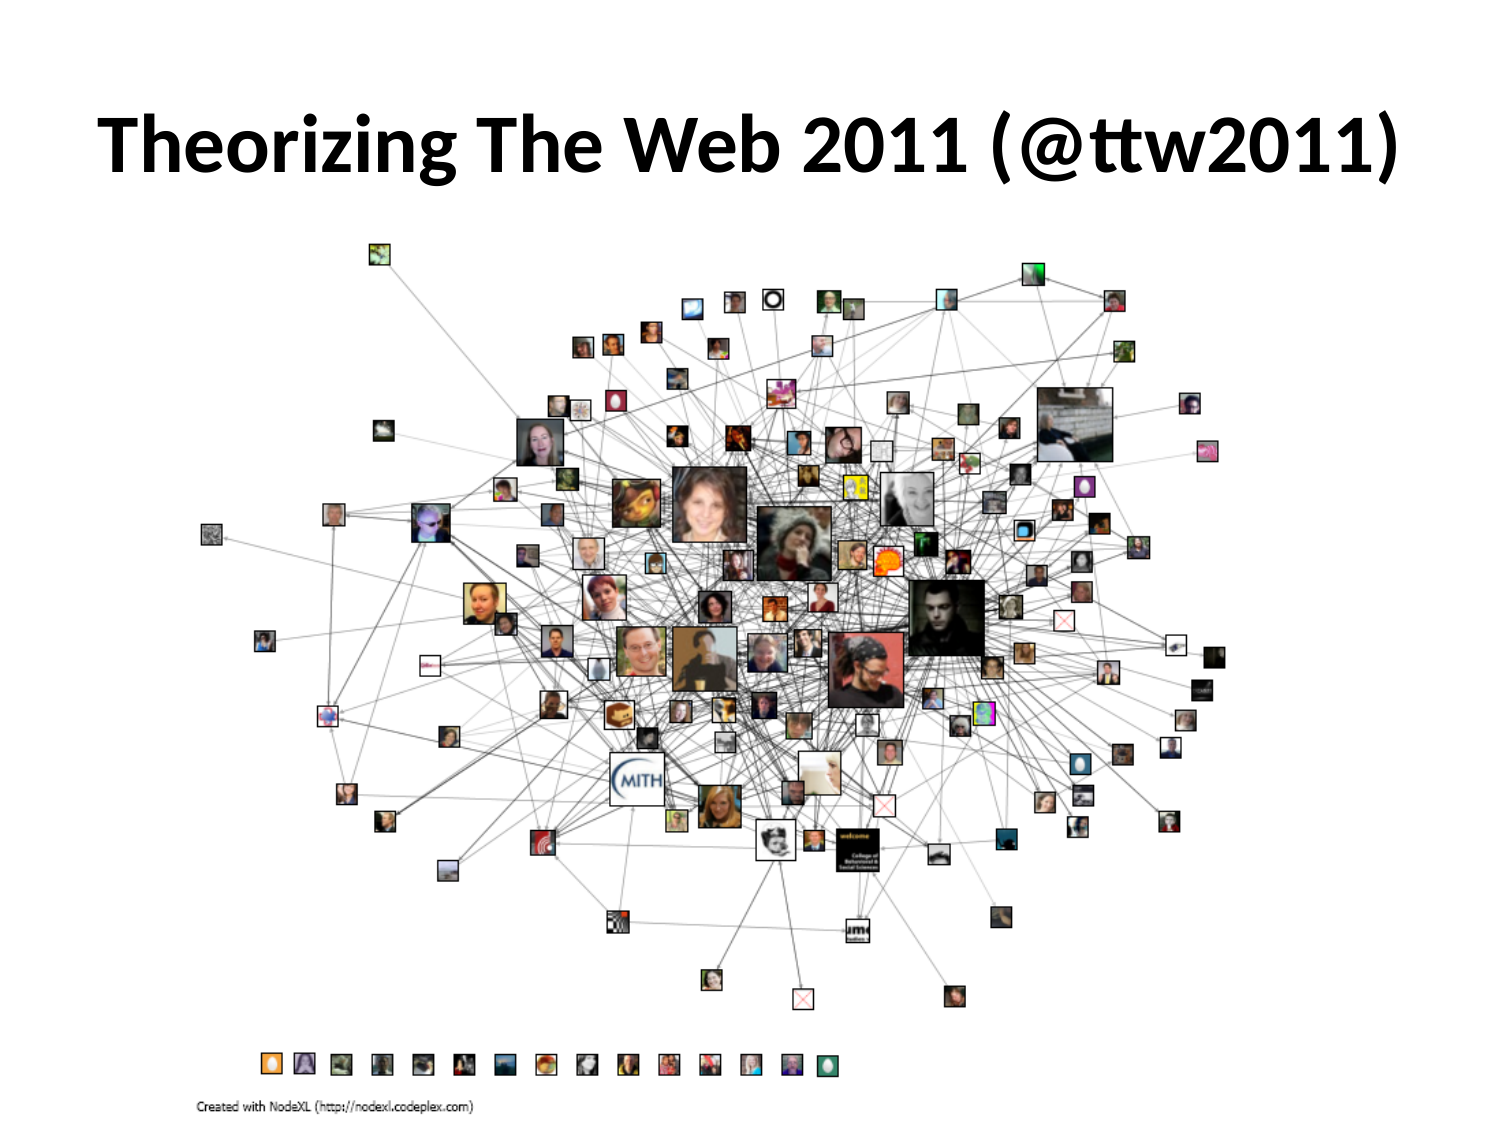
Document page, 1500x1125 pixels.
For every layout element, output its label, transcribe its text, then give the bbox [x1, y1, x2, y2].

picture [190, 222, 1313, 1121]
title Theorizing The Web 2011 (@ttw2011) [74, 44, 1426, 233]
